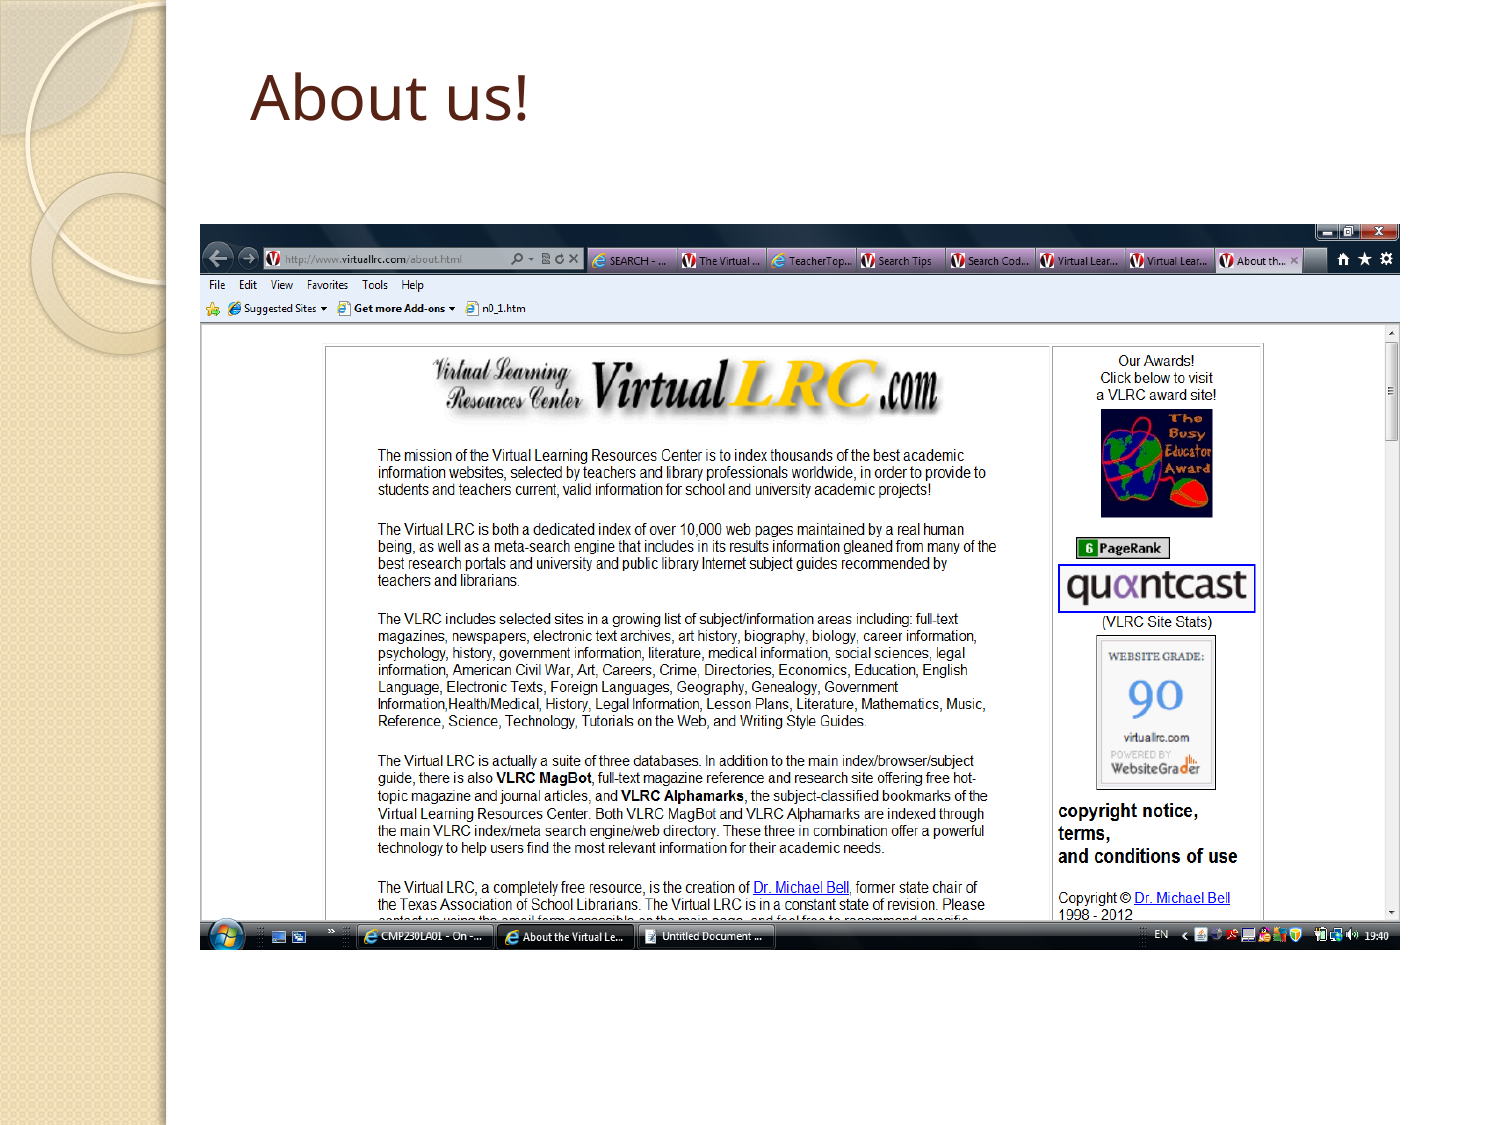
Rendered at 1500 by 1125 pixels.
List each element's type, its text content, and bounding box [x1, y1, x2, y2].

title About us! [235, 45, 1466, 233]
picture [199, 224, 1401, 951]
